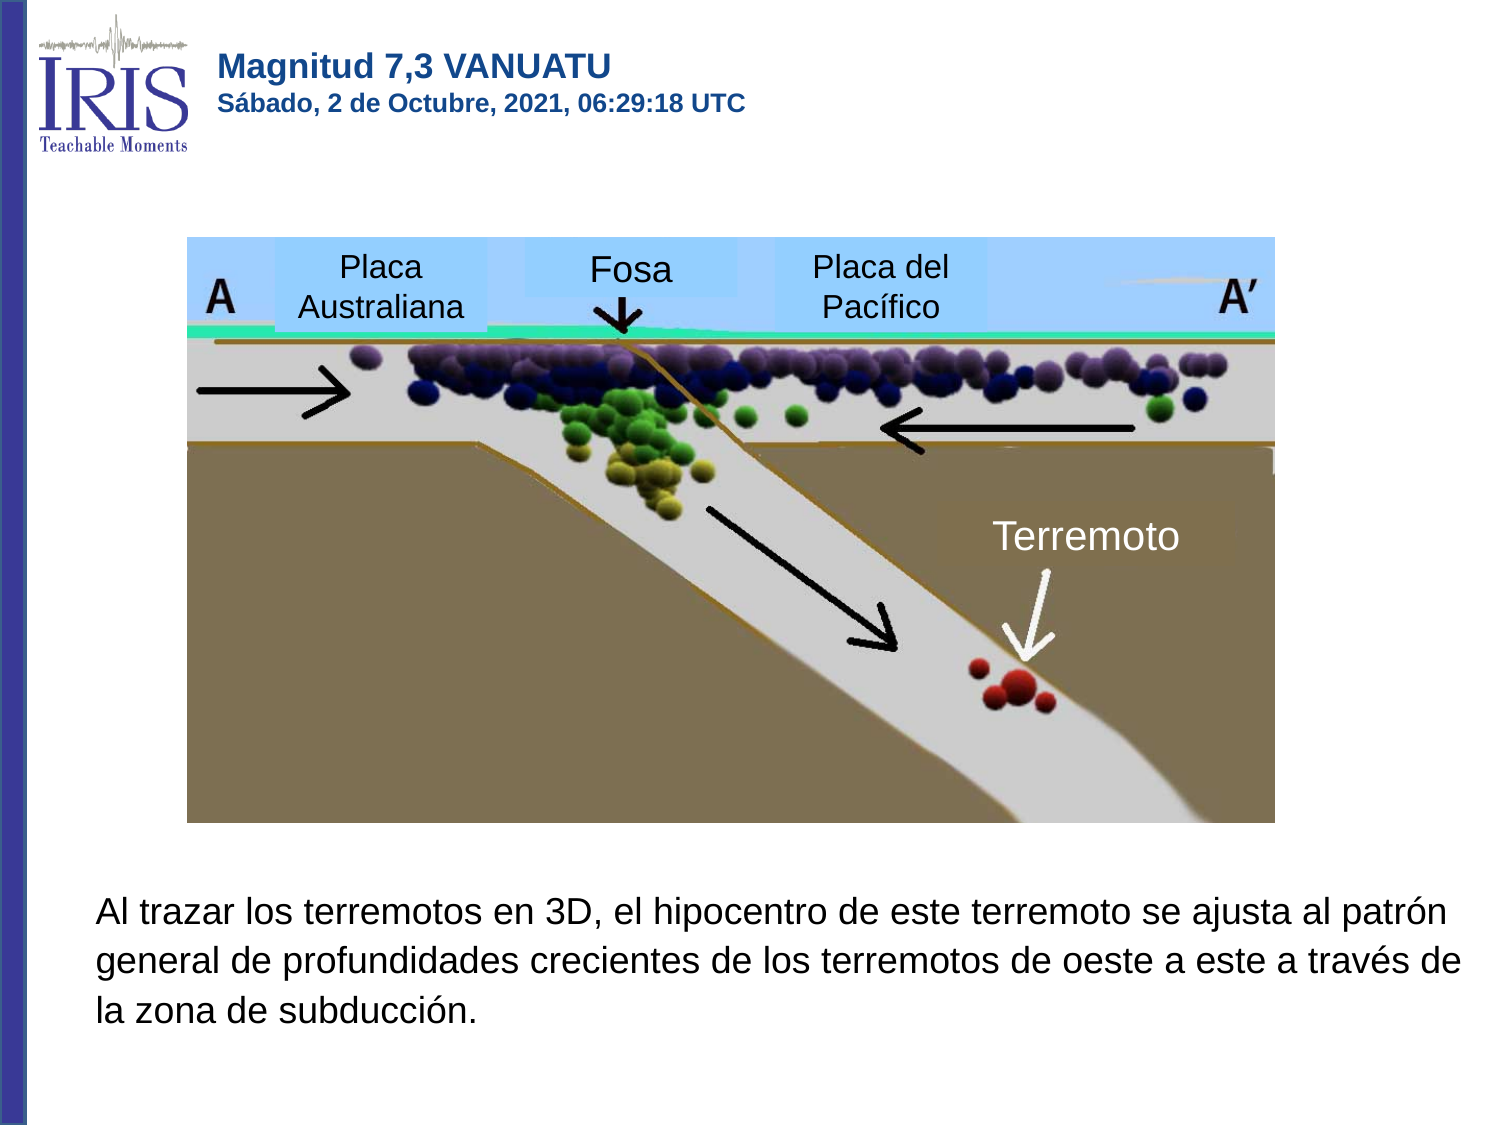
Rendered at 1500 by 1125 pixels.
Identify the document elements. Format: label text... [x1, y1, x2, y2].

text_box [187, 237, 1276, 824]
text_box [0, 0, 27, 1125]
text_box Magnitud 7,3 VANUATU Sábado, 2 de Octubre, 2021, 06:29:18 UTC [202, 0, 1499, 125]
picture [39, 12, 188, 165]
text_box Al trazar los terremotos en 3D, el hipocentro de este terremoto se ajusta al patrón general de profundidades crecientes de los terremotos de oeste a este a través de la zona de subducción. [80, 874, 1488, 1039]
